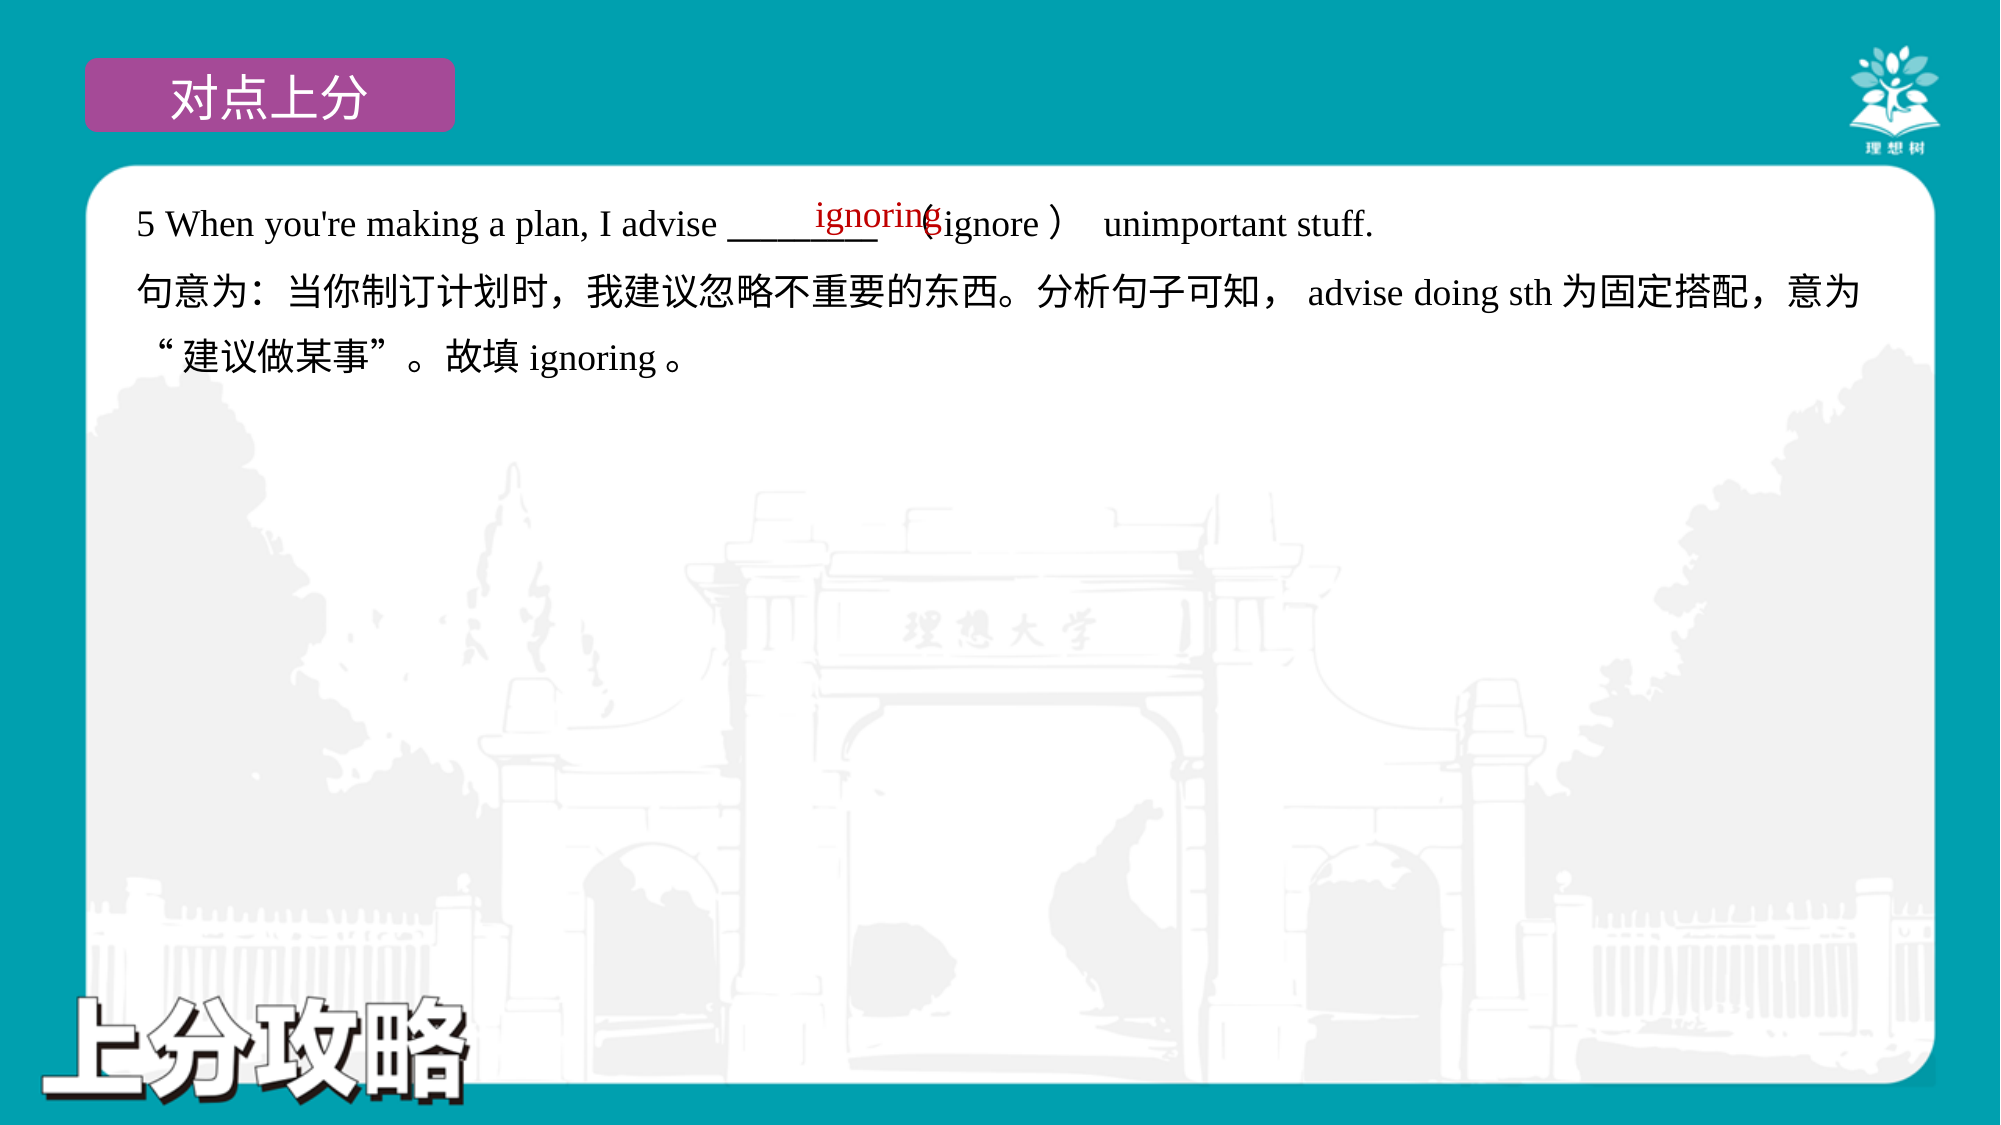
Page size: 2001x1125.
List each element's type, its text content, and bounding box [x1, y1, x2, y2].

picture [0, 0, 2000, 1125]
text_box 5 When you're making a plan, I advise _________ （ignore） unimportant stuff. [136, 176, 1865, 237]
text_box 句意为：当你制订计划时，我建议忽略不重要的东西。分析句子可知，advise doing sth为固定搭配，意为 “建议做某事”。故填ignoring。 [136, 244, 1865, 372]
text_box ignoring [801, 168, 956, 228]
